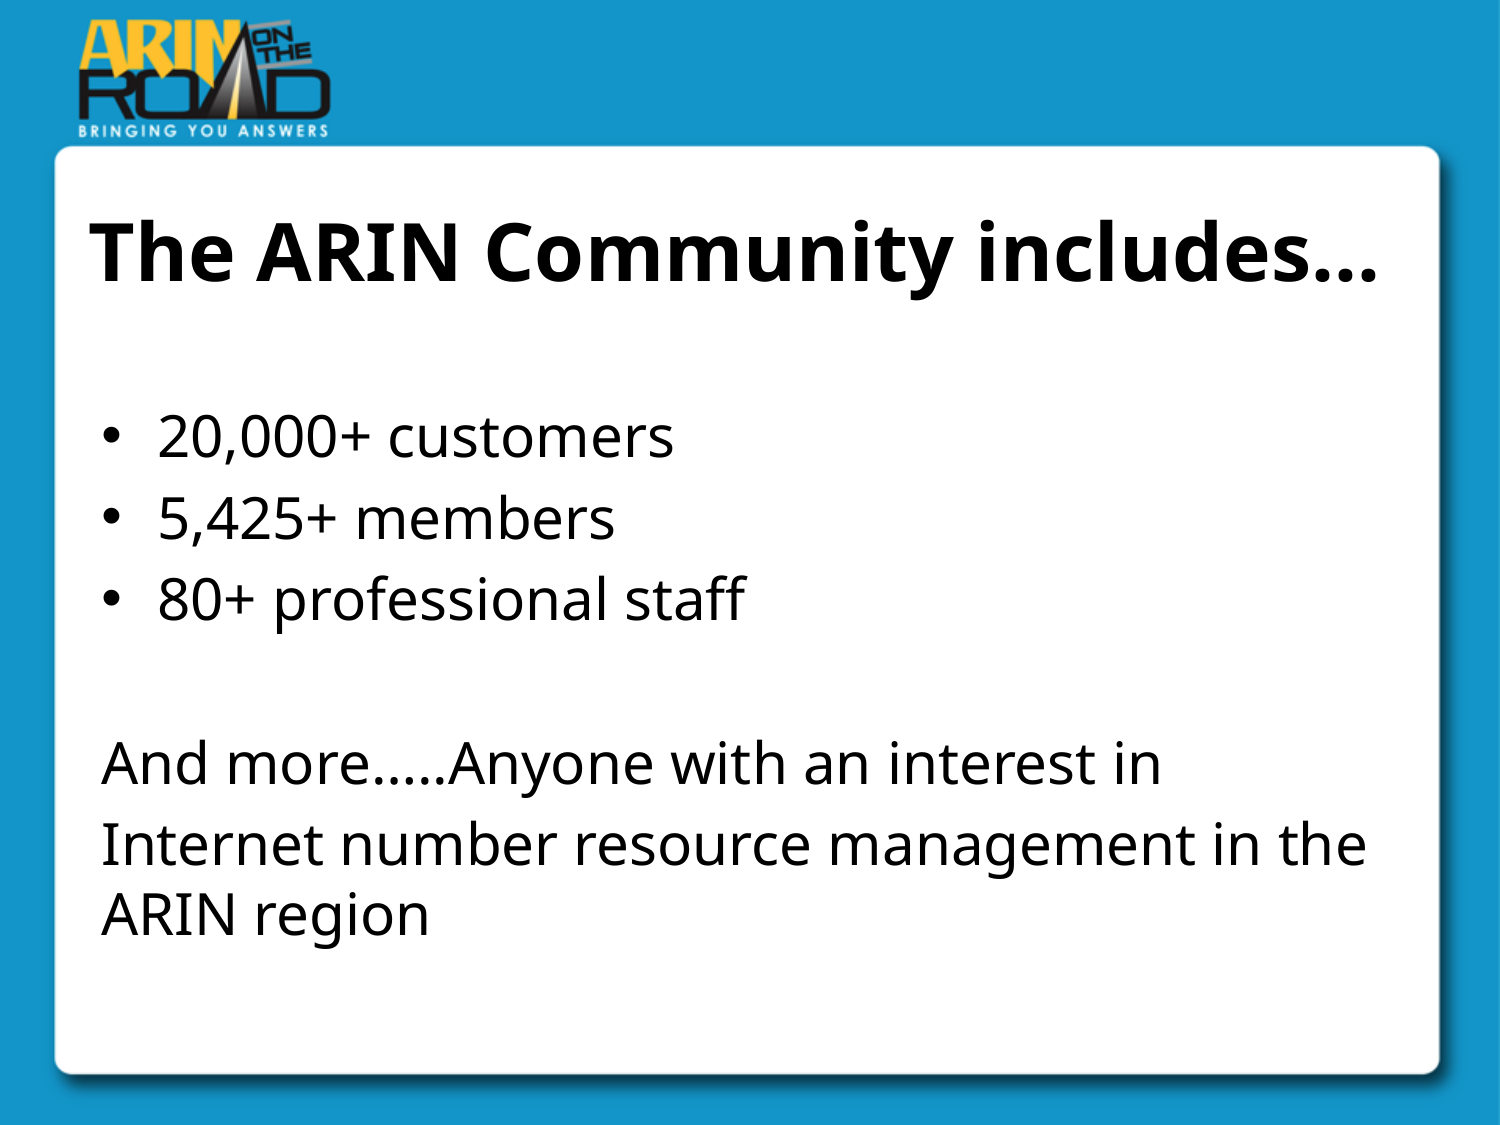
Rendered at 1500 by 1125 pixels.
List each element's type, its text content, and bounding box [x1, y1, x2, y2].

picture [0, 0, 1500, 1125]
title The ARIN Community includes… [60, 155, 1411, 343]
text_box 20,000+ customers 5,425+ members 80+ professional staff And more…..Anyone with an interest in Internet number resource management in the ARIN region [86, 271, 1463, 1050]
